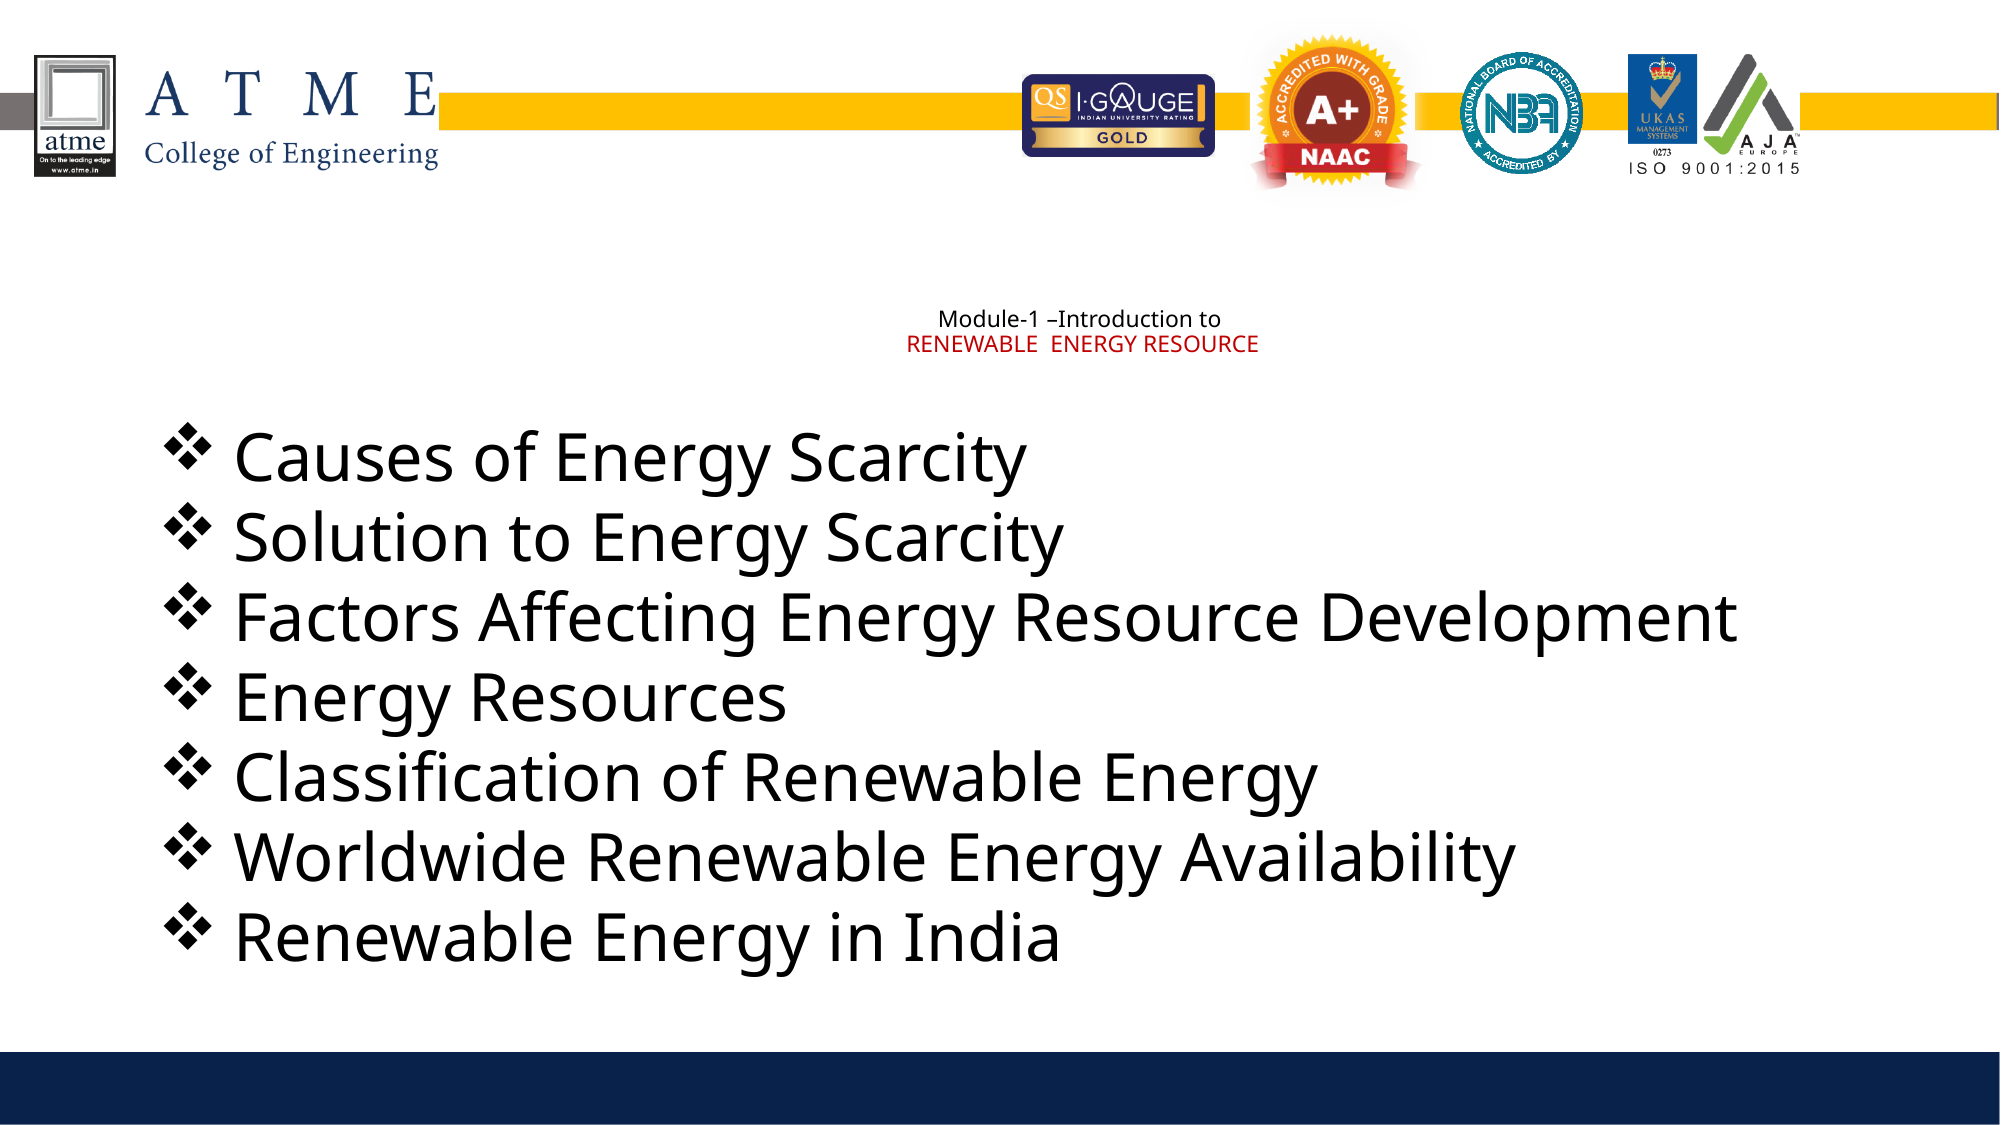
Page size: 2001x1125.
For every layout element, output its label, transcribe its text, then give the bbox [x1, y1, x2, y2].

picture [0, 1052, 2000, 1125]
title Module-1 –Introduction to RENEWABLE ENERGY RESOURCE [54, 299, 2000, 394]
picture [34, 55, 439, 177]
picture [1250, 43, 1415, 180]
text_box Causes of Energy Scarcity Solution to Energy Scarcity Factors Affecting Energy Resource Development Energy Resources Classification of Renewable Energy Worldwide Renewable Energy Availability Renewable Energy in India [143, 407, 1957, 982]
picture [1460, 52, 1583, 174]
picture [1022, 74, 1215, 157]
picture [1628, 52, 1800, 174]
